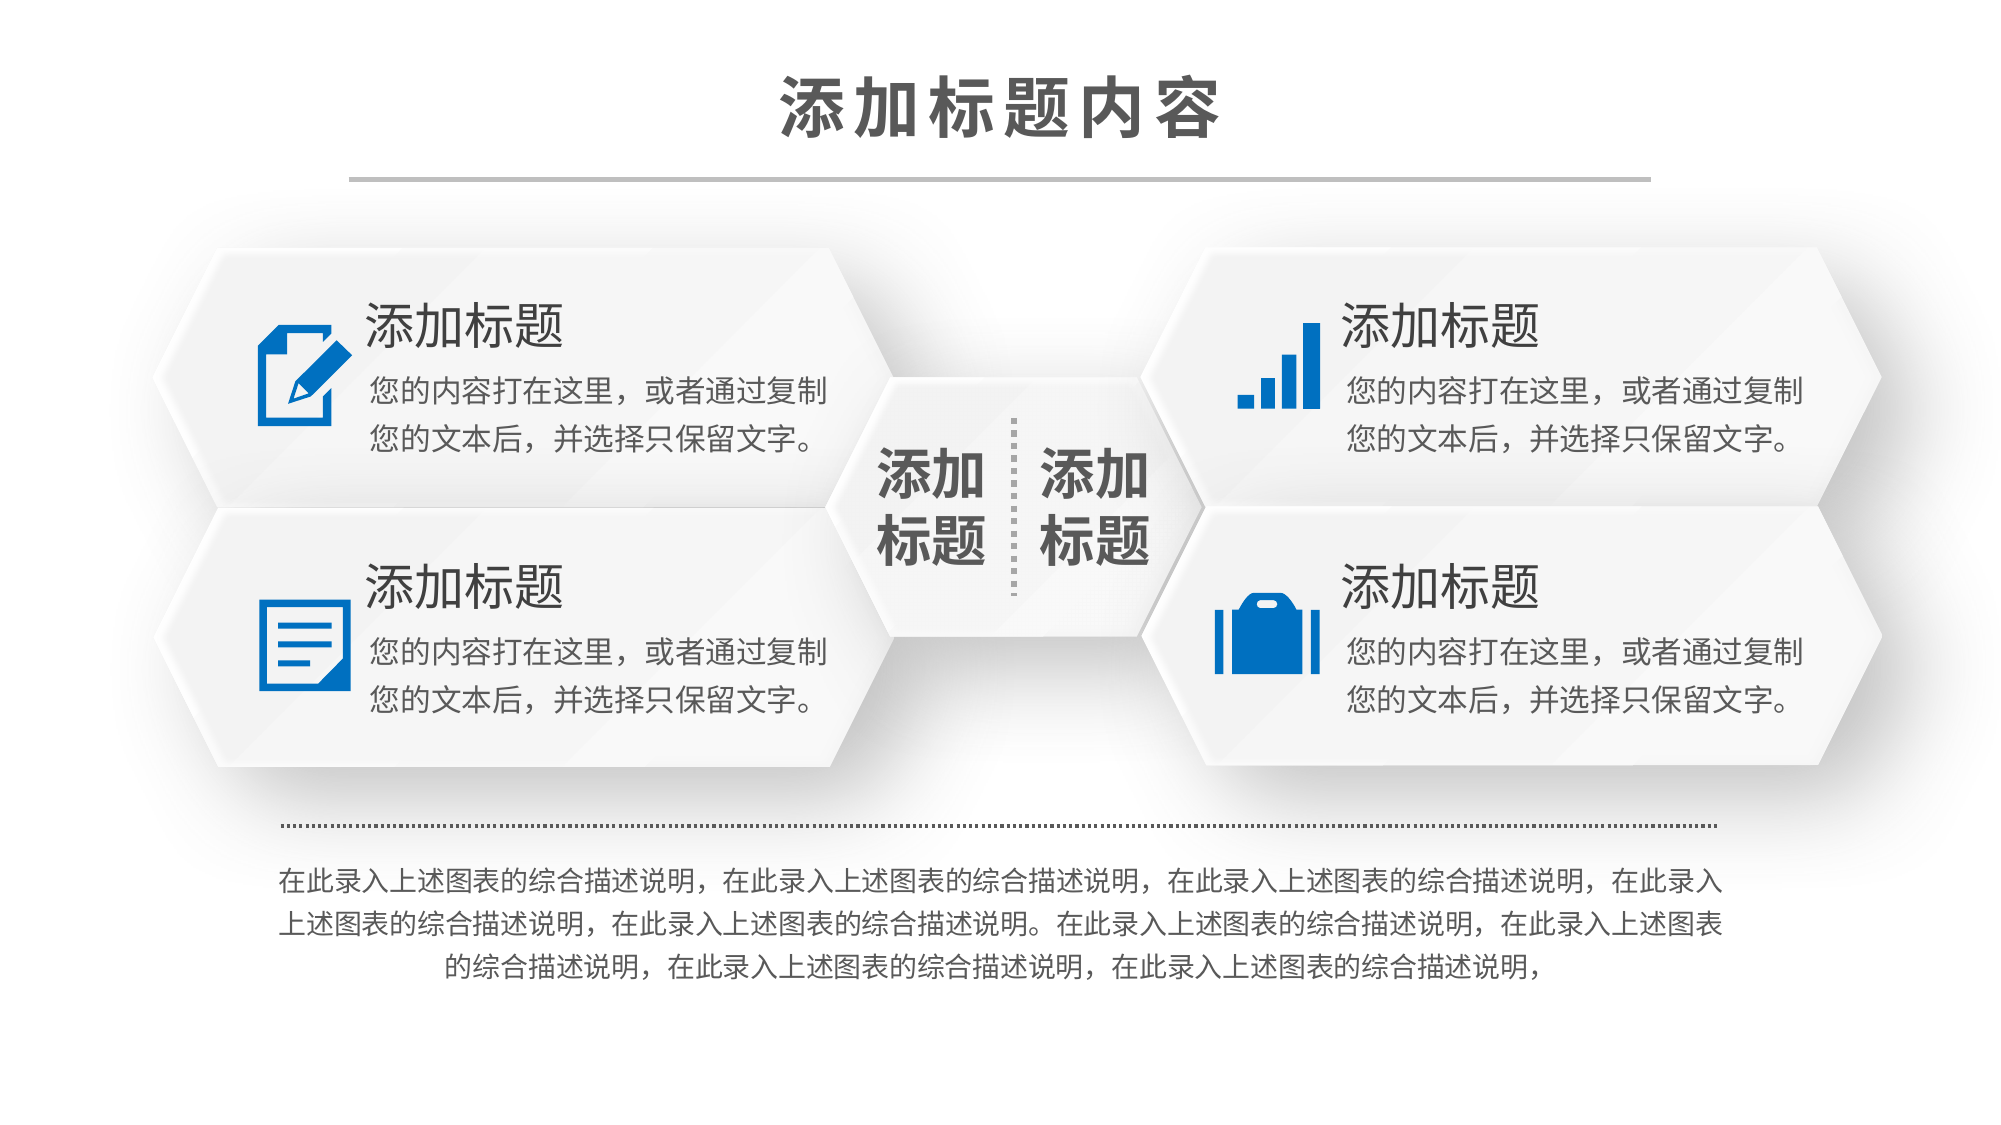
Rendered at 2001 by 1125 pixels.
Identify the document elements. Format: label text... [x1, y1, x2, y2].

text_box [1324, 287, 1835, 466]
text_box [153, 507, 895, 767]
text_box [348, 287, 859, 466]
text_box 在此录入上述图表的综合描述说明，在此录入上述图表的综合描述说明，在此录入上述图表的综合描述说明，在此录入上述图表的综合描述说明，在此录入上述图表的综合描述说明。在此录入上述图表的综合描述说明，在此录入上述图表的综合描述说明，在此录入上述图表的综合描述说明，在此录入上述图表的综合描述说明， [260, 845, 1740, 991]
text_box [1141, 506, 1883, 766]
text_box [257, 324, 348, 427]
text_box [1214, 592, 1320, 675]
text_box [1324, 548, 1835, 726]
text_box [1140, 247, 1882, 507]
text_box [1237, 323, 1321, 409]
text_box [152, 247, 894, 508]
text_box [259, 599, 348, 692]
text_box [348, 548, 859, 726]
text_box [825, 377, 1141, 637]
